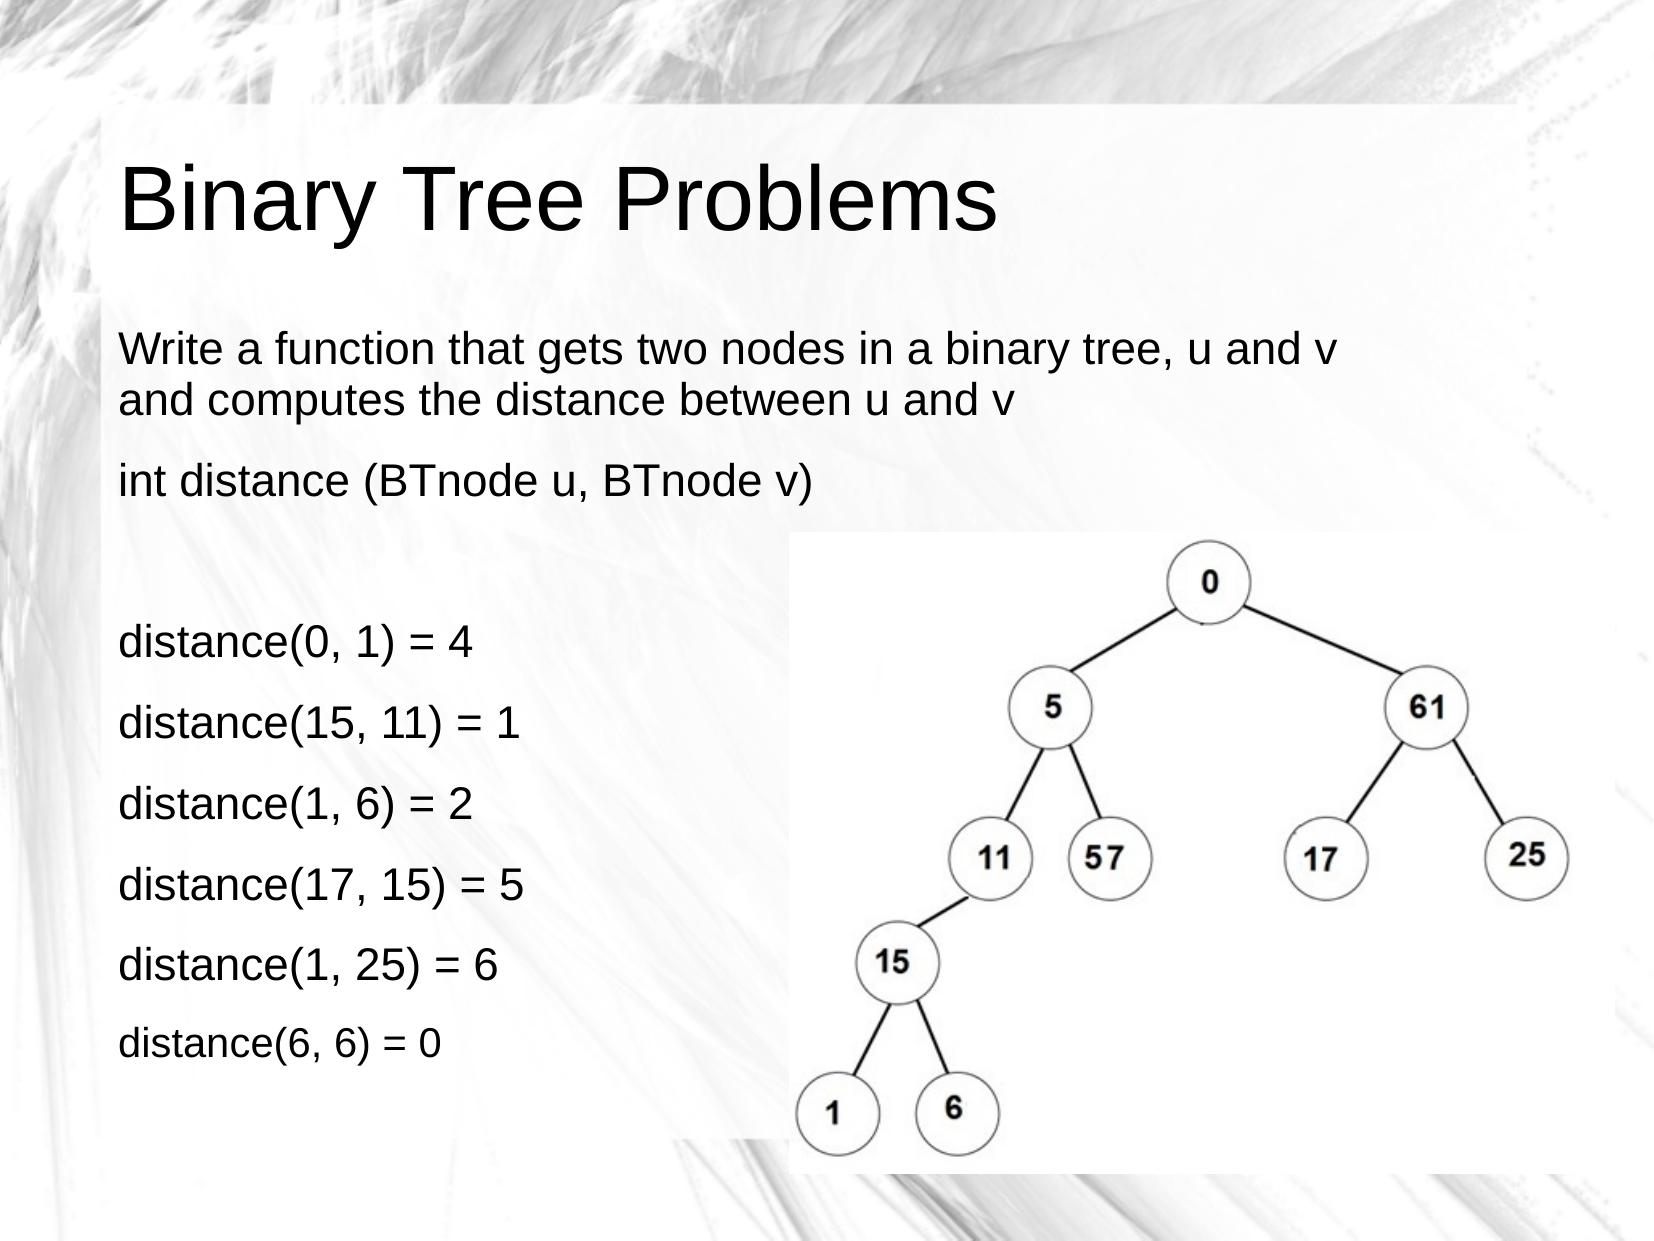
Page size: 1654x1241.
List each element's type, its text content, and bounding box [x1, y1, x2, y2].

list Write a function that gets two nodes in a binary tree, u and v and computes the distance between u and v int distance (BTnode u, BTnode v) distance(0, 1) = 4 distance(15, 11) = 1 distance(1, 6) = 2 distance(17, 15) = 5 distance(1, 25) = 6 distance(6, 6) = 0 [118, 319, 1571, 1109]
picture [0, 0, 1654, 1241]
title Binary Tree Problems [118, 93, 1506, 299]
